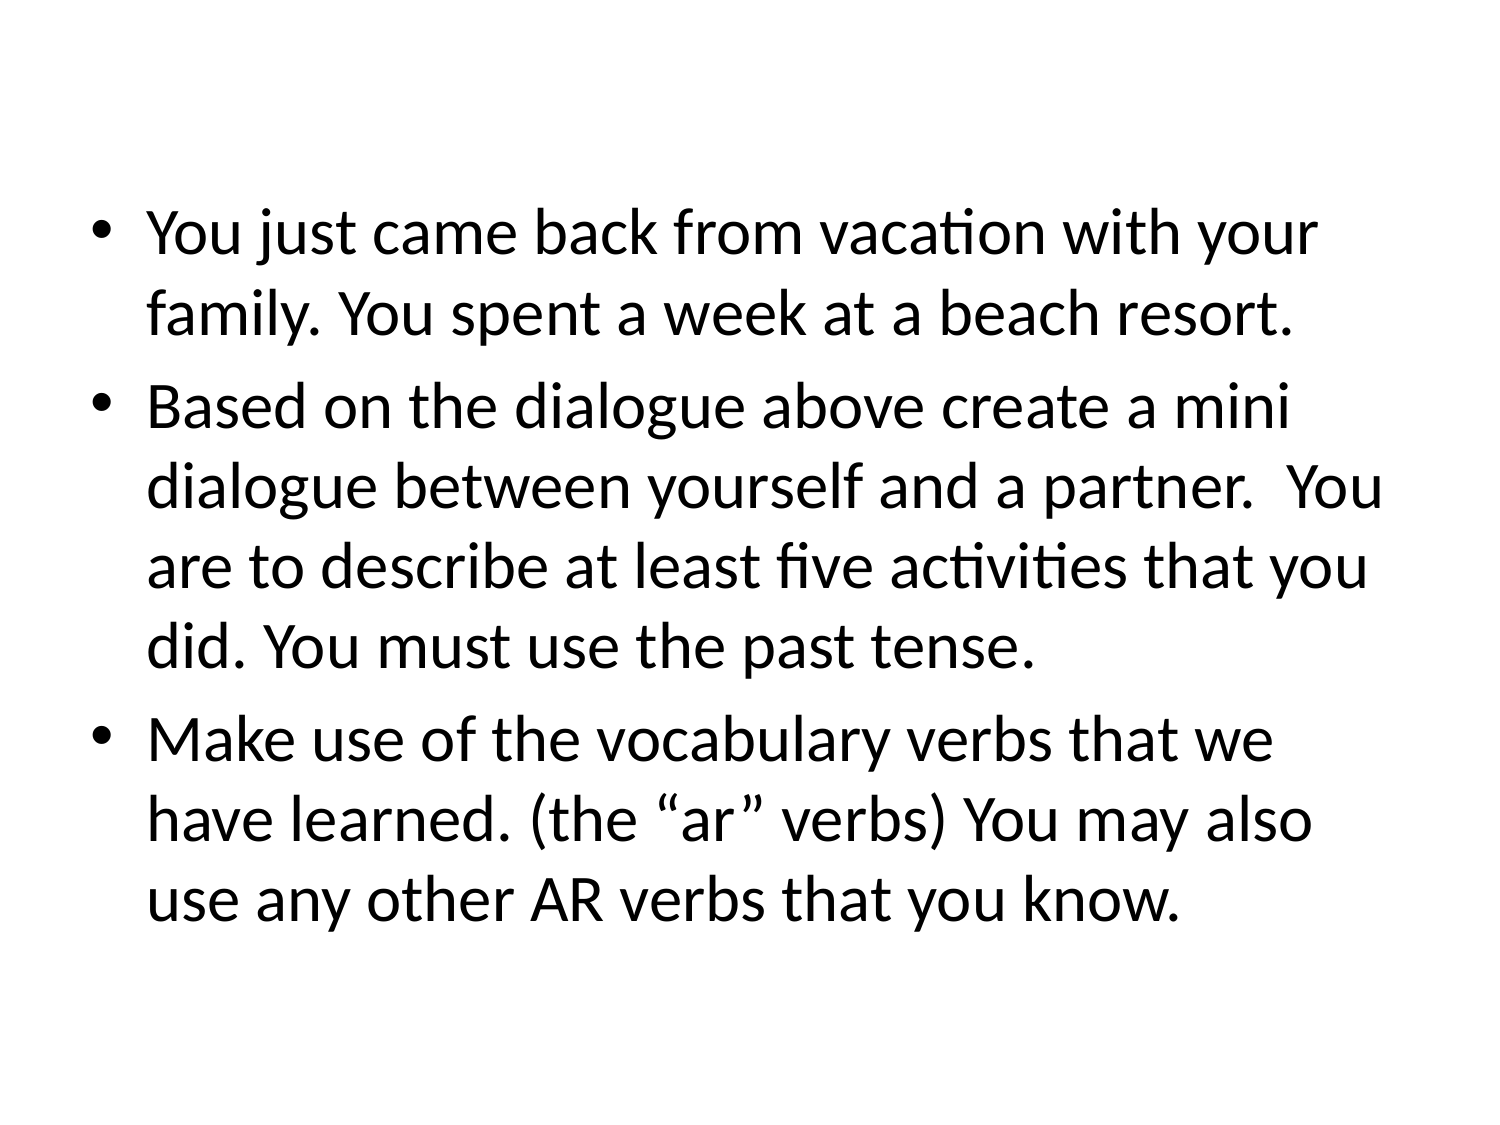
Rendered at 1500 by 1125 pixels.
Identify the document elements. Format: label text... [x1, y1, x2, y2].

list You just came back from vacation with your family. You spent a week at a beach resort. Based on the dialogue above create a mini dialogue between yourself and a partner. You are to describe at least five activities that you did. You must use the past tense. Make use of the vocabulary verbs that we have learned. (the “ar” verbs) You may also use any other AR verbs that you know. [75, 87, 1425, 1005]
